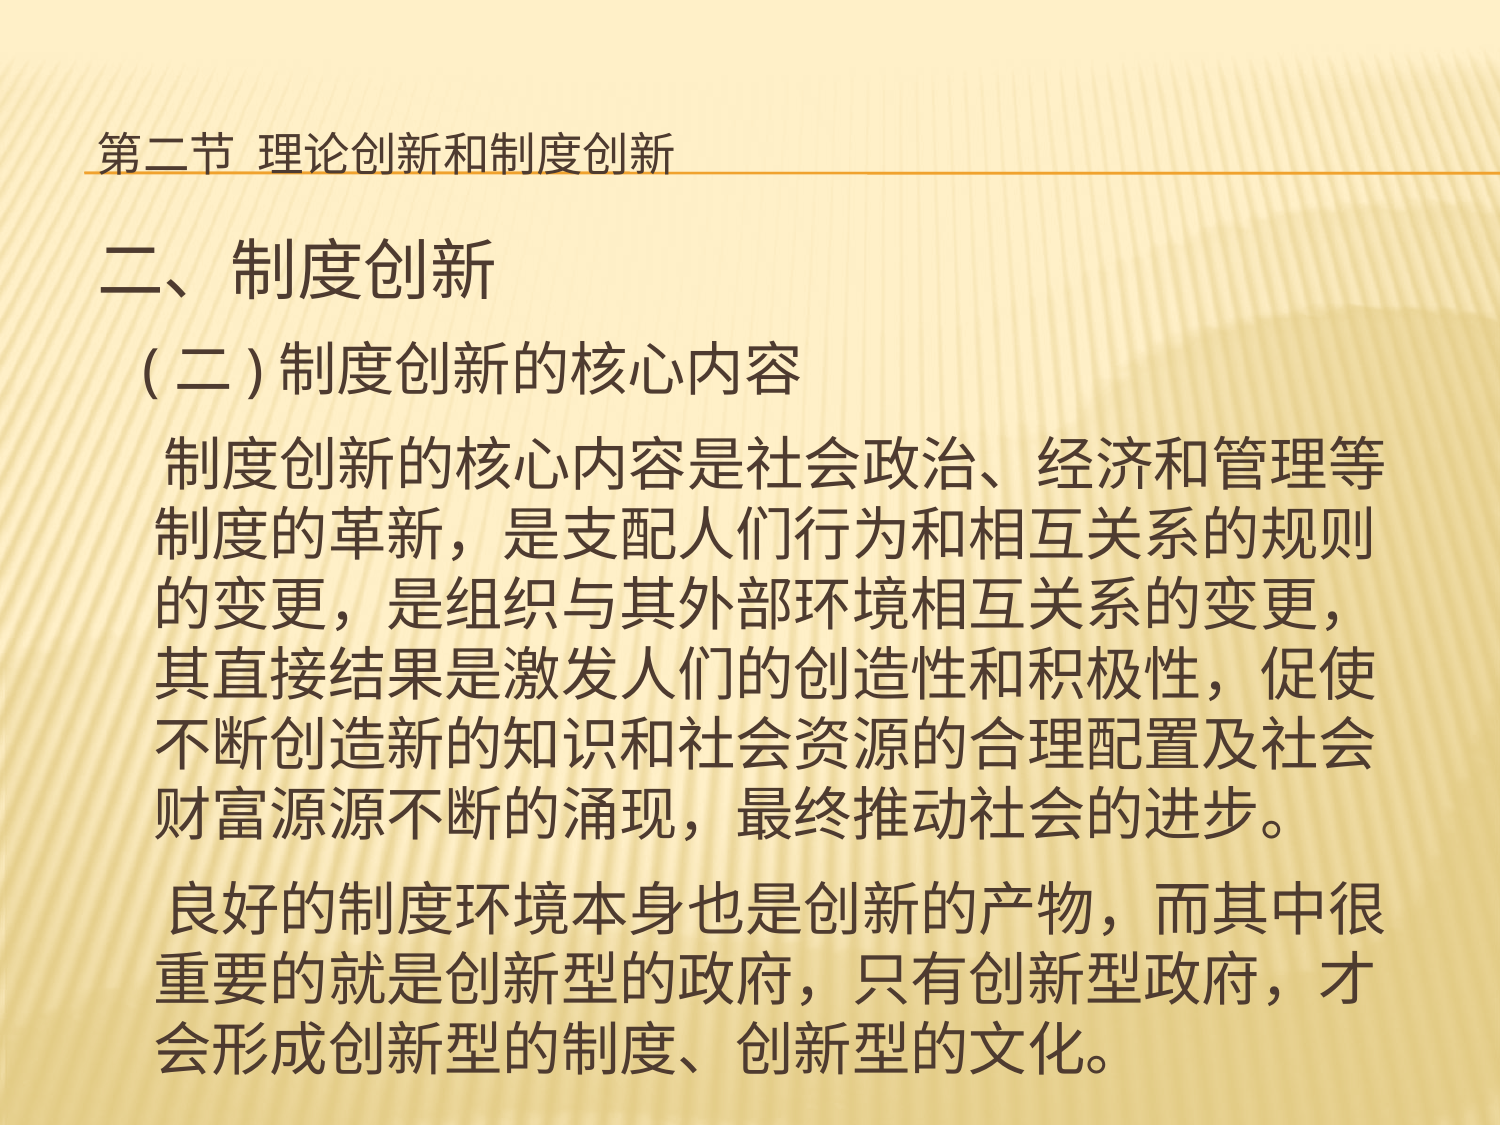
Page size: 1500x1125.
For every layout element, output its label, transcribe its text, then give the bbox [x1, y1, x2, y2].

title 第二节 理论创新和制度创新 [82, 117, 1432, 219]
list 二、制度创新 (二)制度创新的核心内容 制度创新的核心内容是社会政治、经济和管理等制度的革新，是支配人们行为和相互关系的规则的变更，是组织与其外部环境相互关系的变更，其直接结果是激发人们的创造性和积极性，促使不断创造新的知识和社会资源的合理配置及社会财富源源不断的涌现，最终推动社会的进步。 良好的制度环境本身也是创新的产物，而其中很重要的就是创新型的政府，只有创新型政府，才会形成创新型的制度、创新型的文化。 [81, 219, 1433, 1060]
